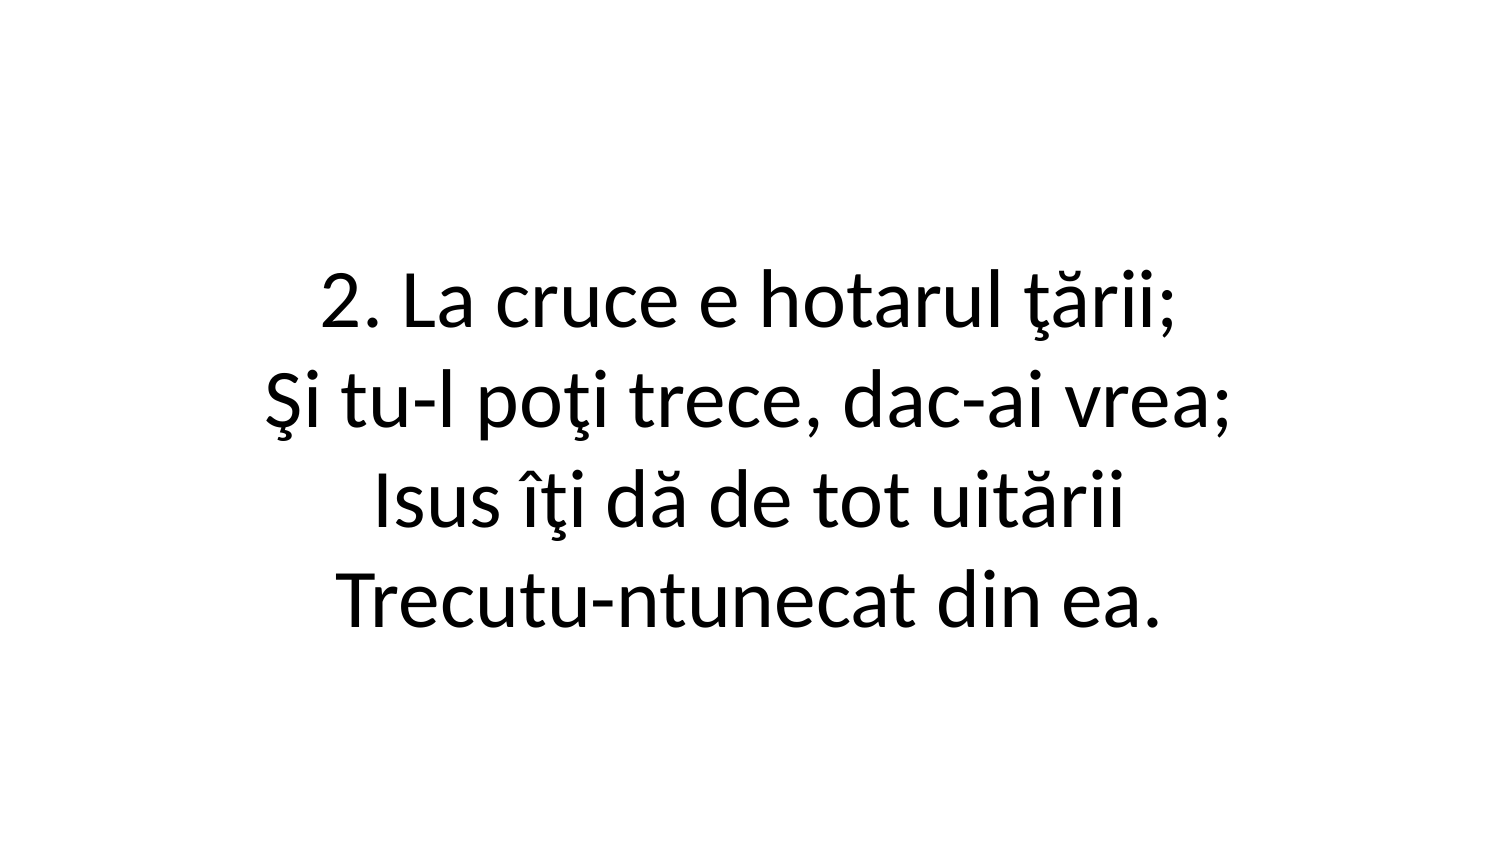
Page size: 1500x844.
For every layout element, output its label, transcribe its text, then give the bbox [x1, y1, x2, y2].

text_box 2. La cruce e hotarul ţării; Şi tu-l poţi trece, dac-ai vrea; Isus îţi dă de tot uitării Trecutu-ntunecat din ea. [250, 192, 1250, 652]
